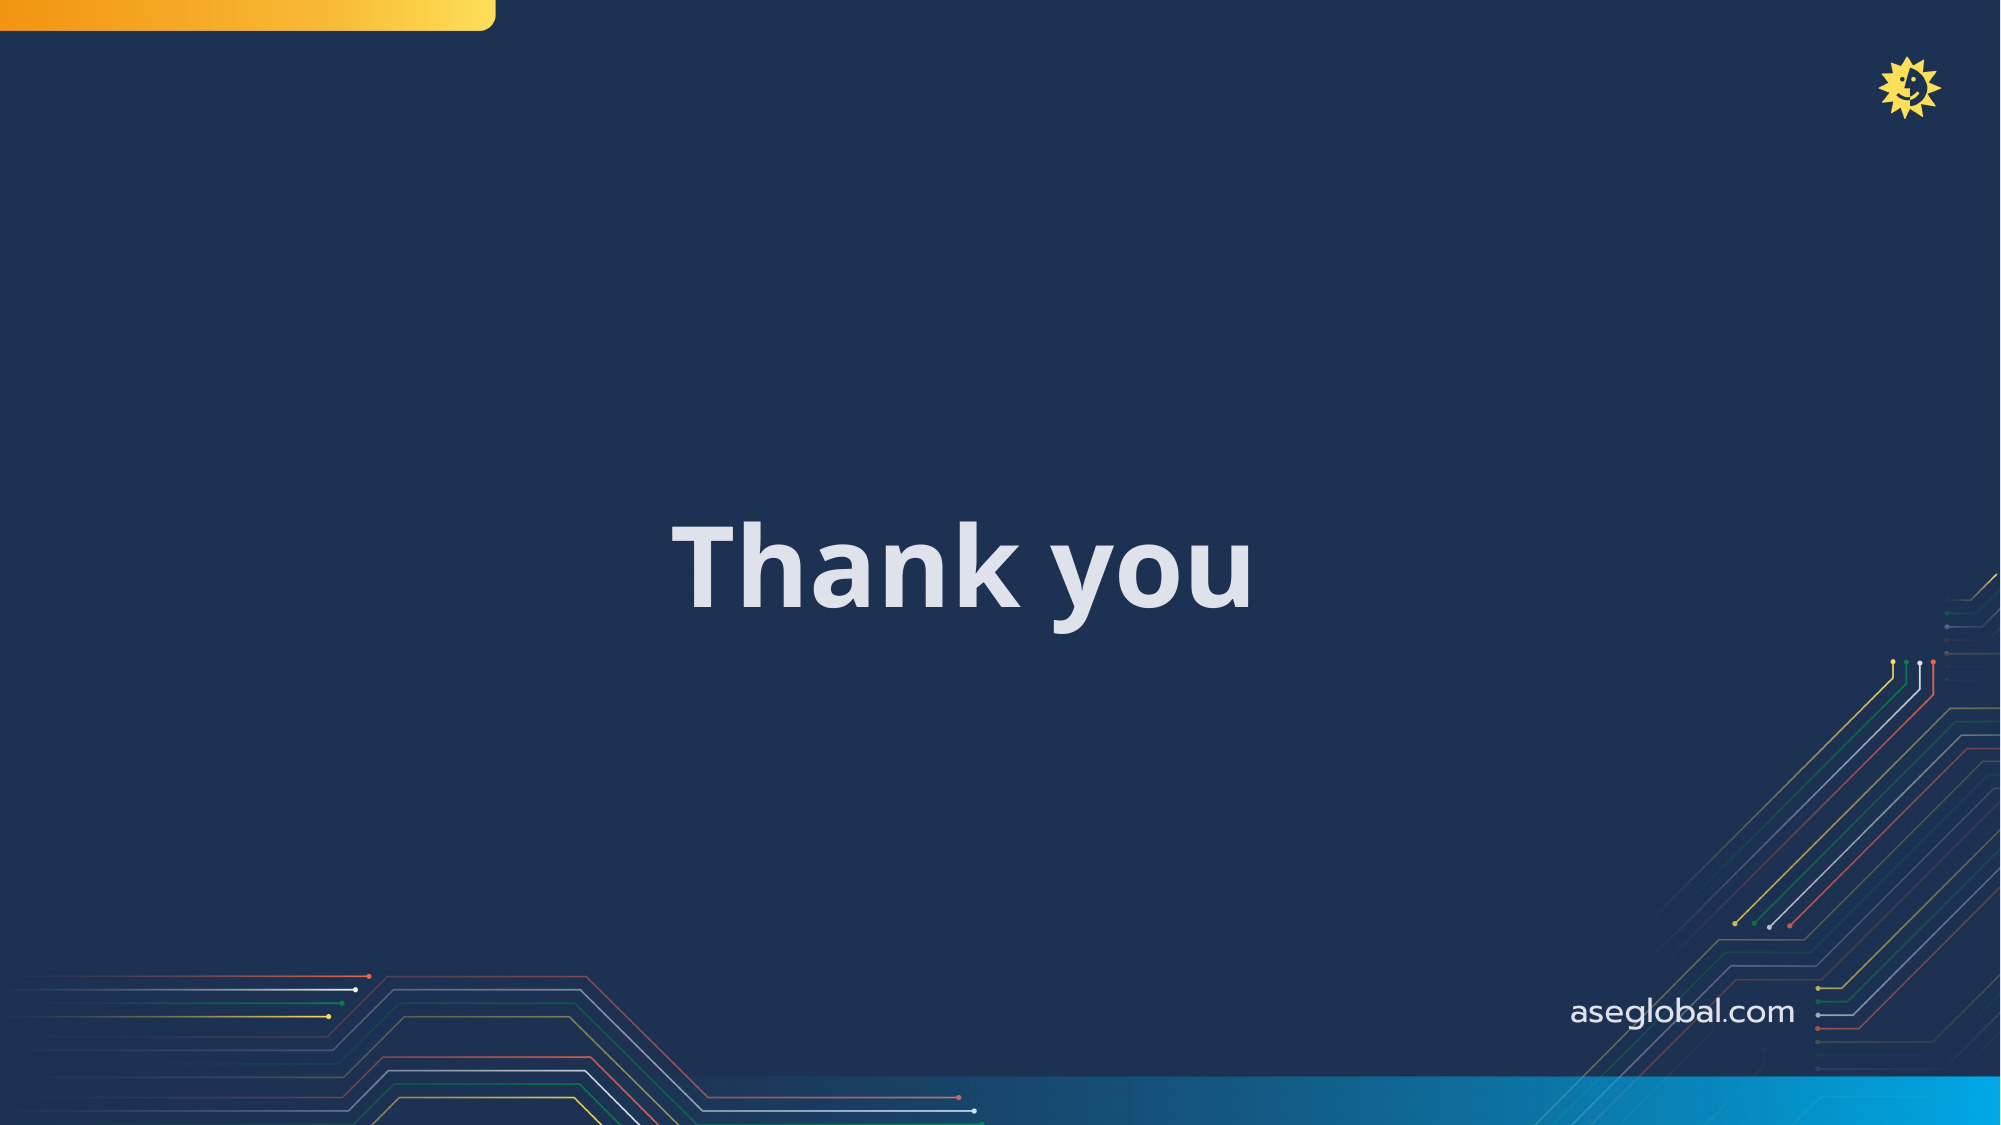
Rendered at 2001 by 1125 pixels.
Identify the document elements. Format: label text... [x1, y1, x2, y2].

title Thank you [150, 446, 1779, 679]
picture [0, 0, 2001, 1125]
